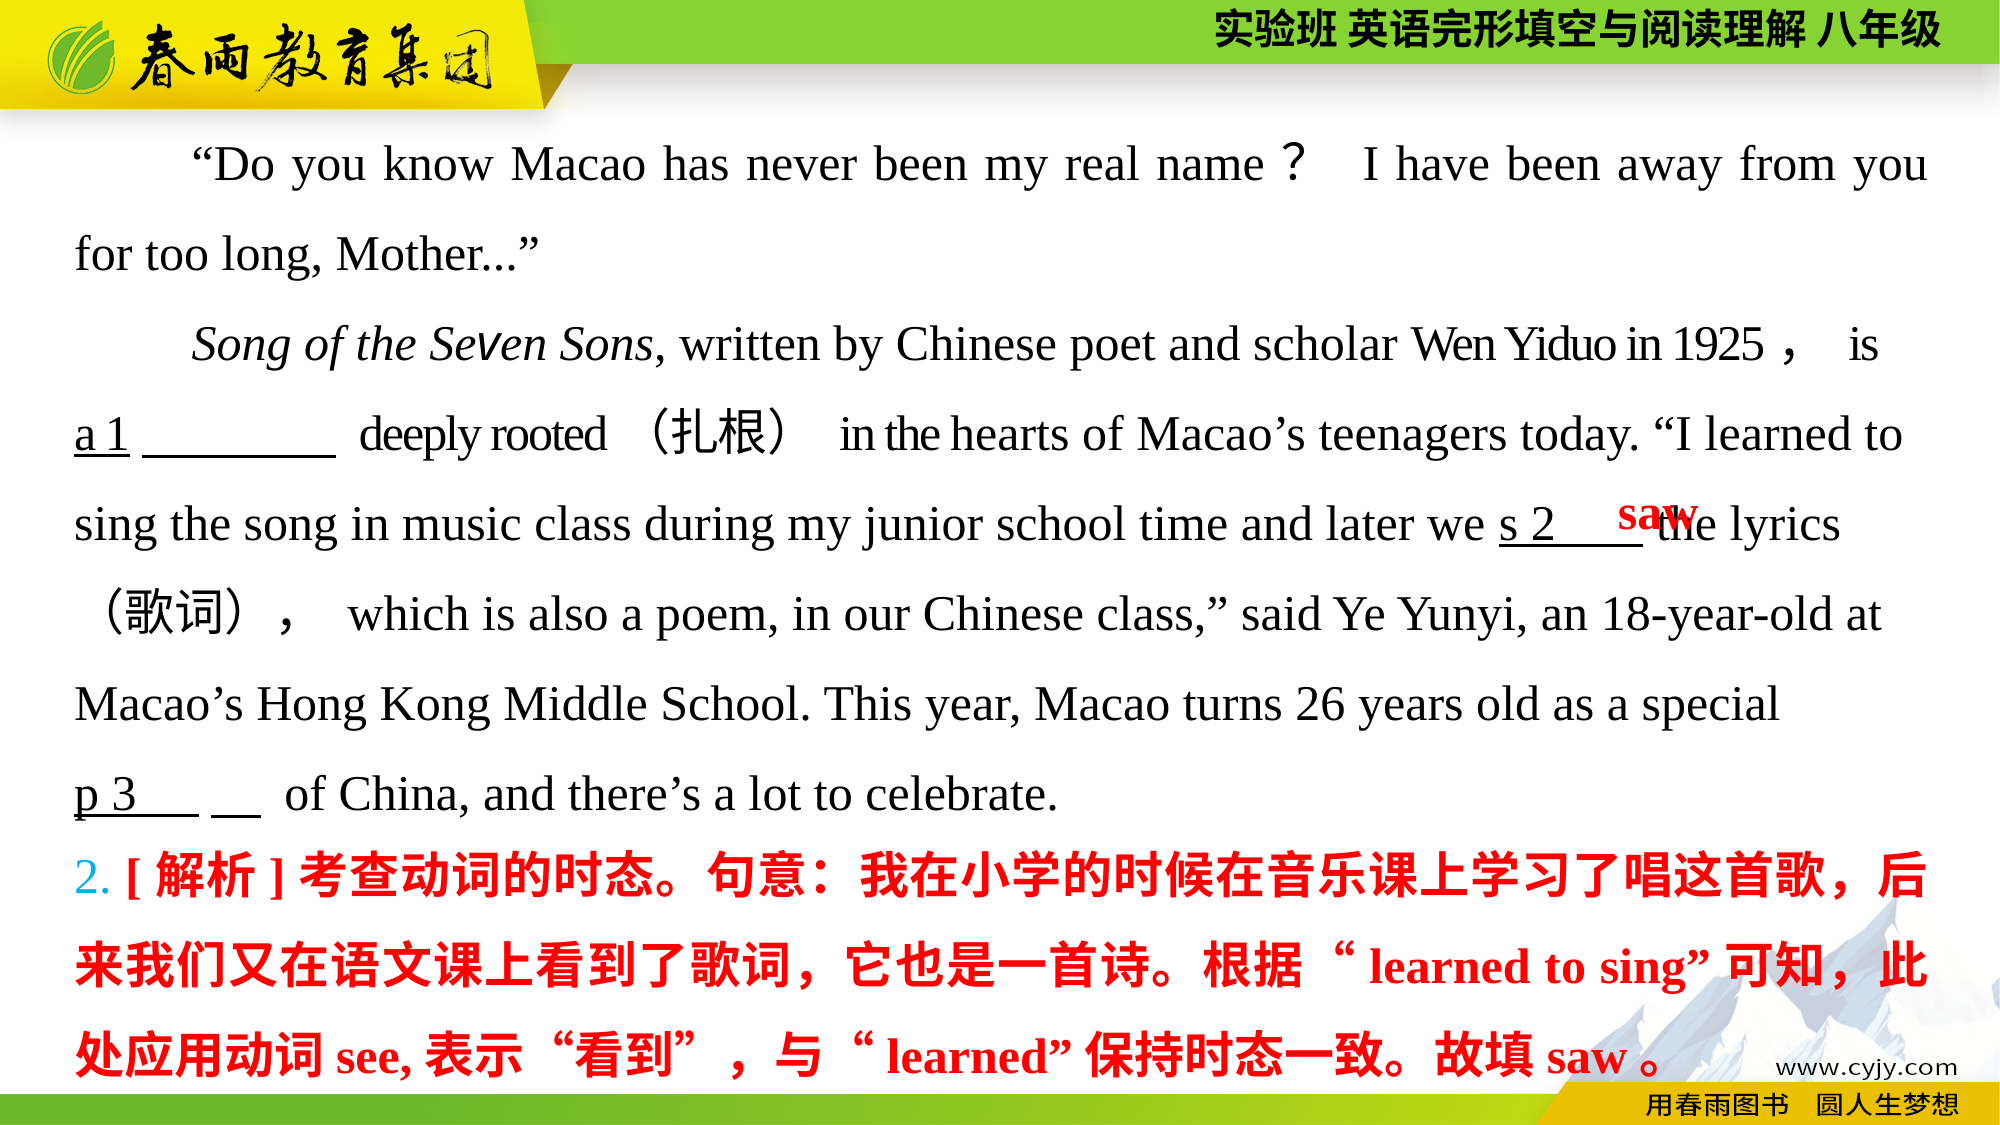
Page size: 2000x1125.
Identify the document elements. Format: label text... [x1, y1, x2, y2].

text_box 2. [解析]考查动词的时态。句意：我在小学的时候在音乐课上学习了唱这首歌，后来我们又在语文课上看到了歌词，它也是一首诗。根据“learned to sing”可知，此处应用动词see,表示“看到”，与“learned”保持时态一致。故填saw。 [59, 805, 1944, 1091]
picture [0, 0, 2000, 1125]
text_box saw [1603, 471, 1714, 547]
list “Do you know Macao has never been my real name？ I have been away from you for too long, Mother...” Song of the Seven Sons, written by Chinese poet and scholar Wen Yiduo in 1925， is a 1 deeply rooted（扎根） in the hearts of Macao’s teenagers today. “I learned to sing the song in music class during my junior school time and later we s 2 the lyrics（歌词）， which is also a poem, in our Chinese class,” said Ye Yunyi, an 18-year-old at Macao’s Hong Kong Middle School. This year, Macao turns 26 years old as a special p 3 of China, and there’s a lot to celebrate. [59, 93, 1944, 805]
